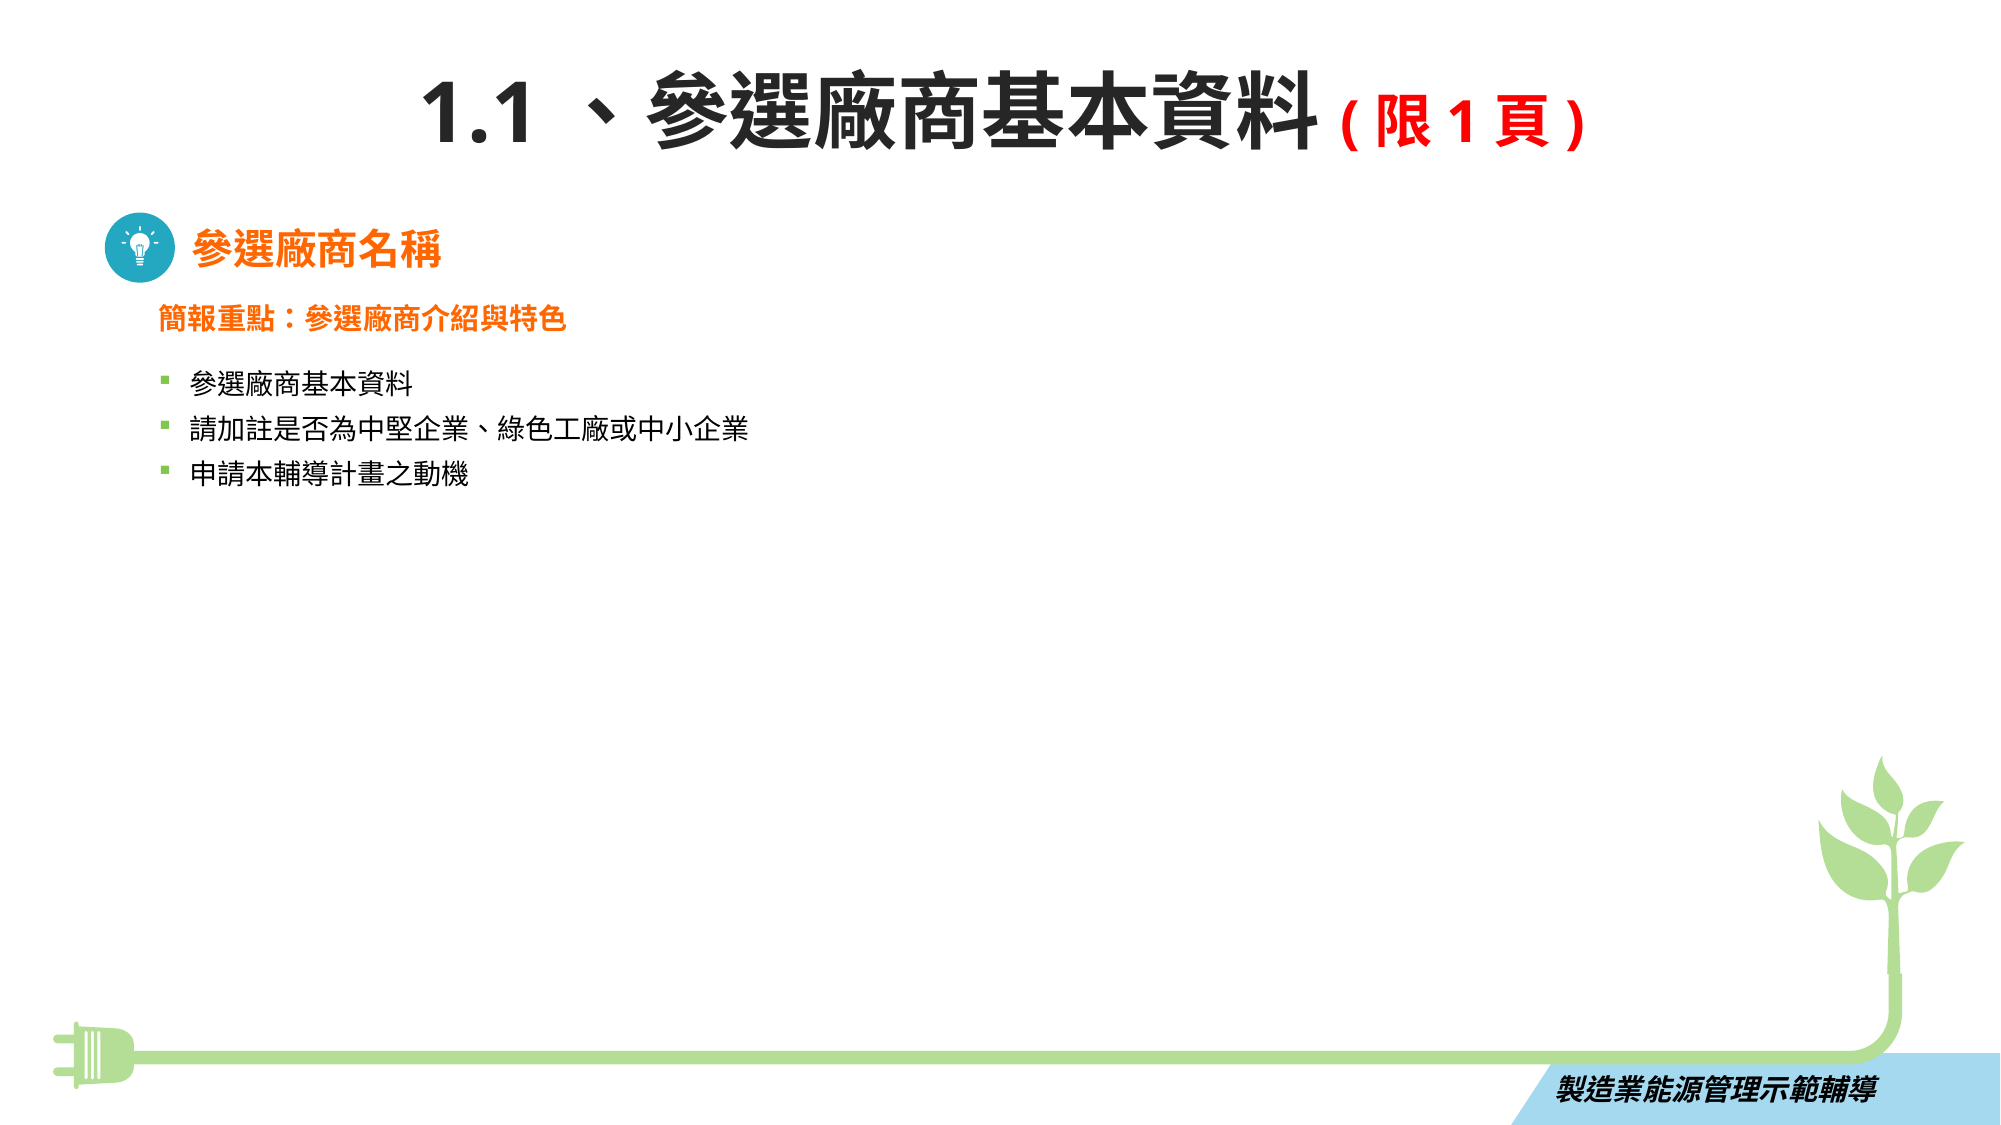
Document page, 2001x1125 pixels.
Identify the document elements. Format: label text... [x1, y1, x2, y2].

text_box 簡報重點：參選廠商介紹與特色 [158, 296, 867, 341]
text_box 參選廠商名稱 [191, 225, 900, 270]
list 1.1、參選廠商基本資料(限1頁) [53, 55, 1952, 175]
text_box 參選廠商基本資料 請加註是否為中堅企業、綠色工廠或中小企業 申請本輔導計畫之動機 [158, 361, 1208, 764]
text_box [104, 212, 175, 283]
